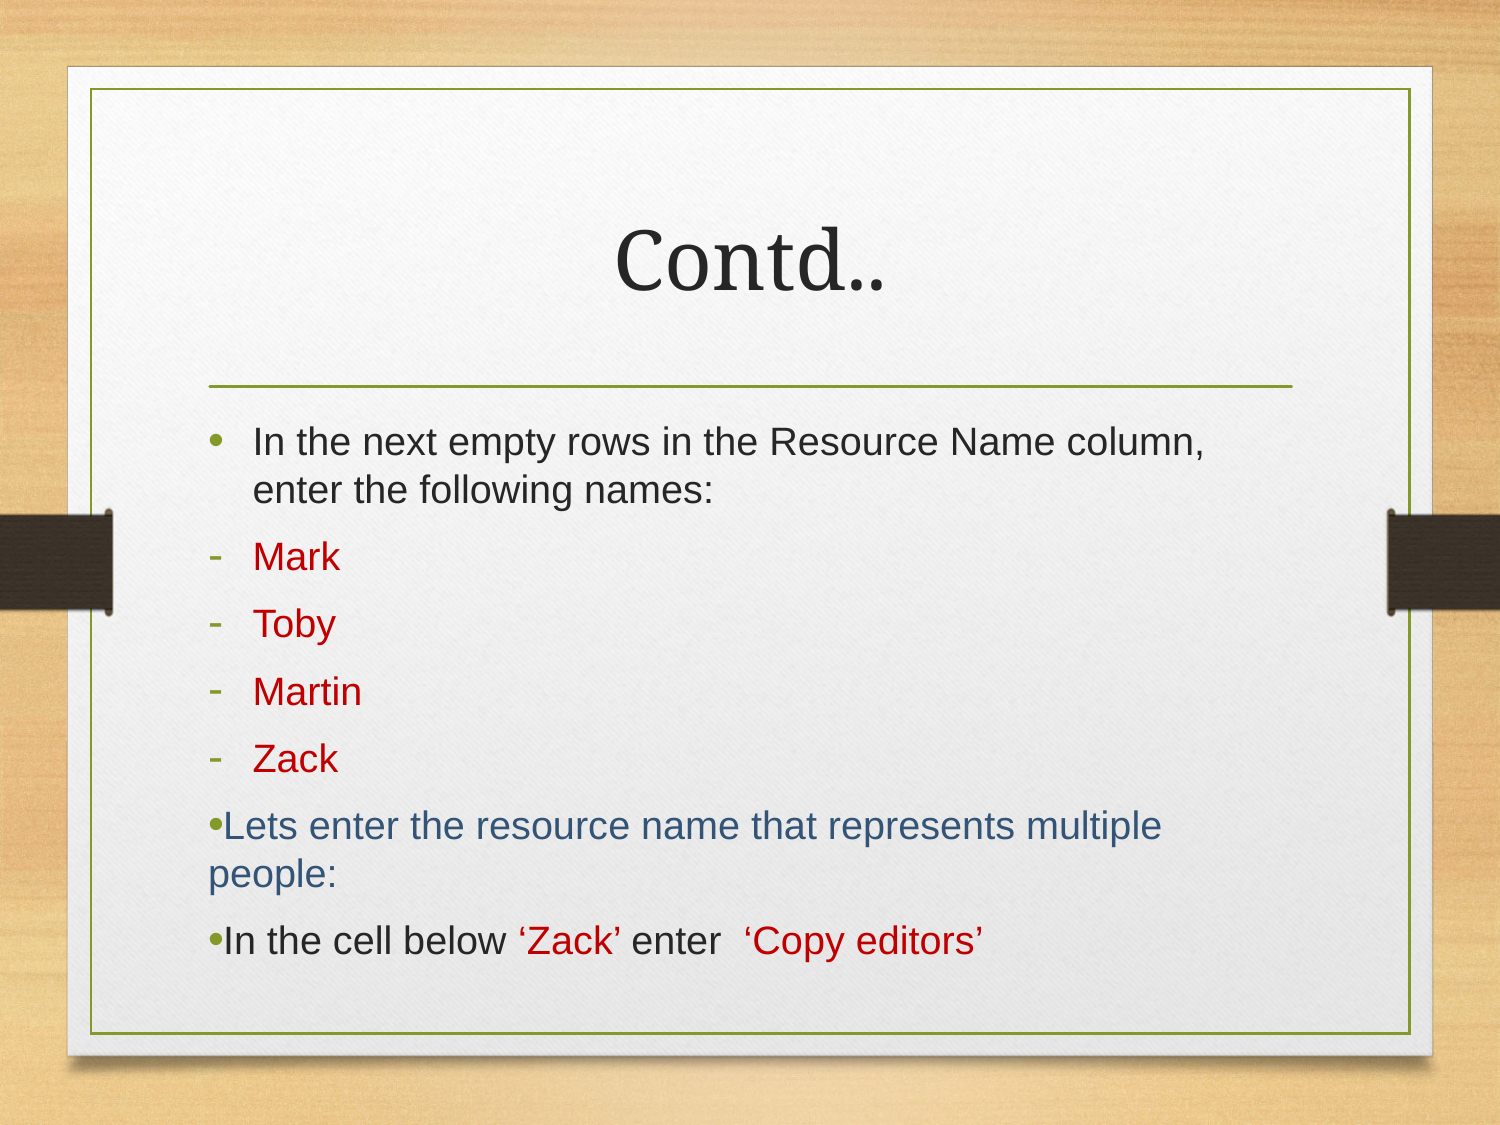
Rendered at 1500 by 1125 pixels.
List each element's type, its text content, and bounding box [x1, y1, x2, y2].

picture [0, 0, 1500, 1125]
list In the next empty rows in the Resource Name column, enter the following names: Mark Toby Martin Zack Lets enter the resource name that represents multiple people: In the cell below ‘Zack’ enter ‘Copy editors’ [193, 408, 1309, 974]
title Contd.. [193, 150, 1309, 365]
